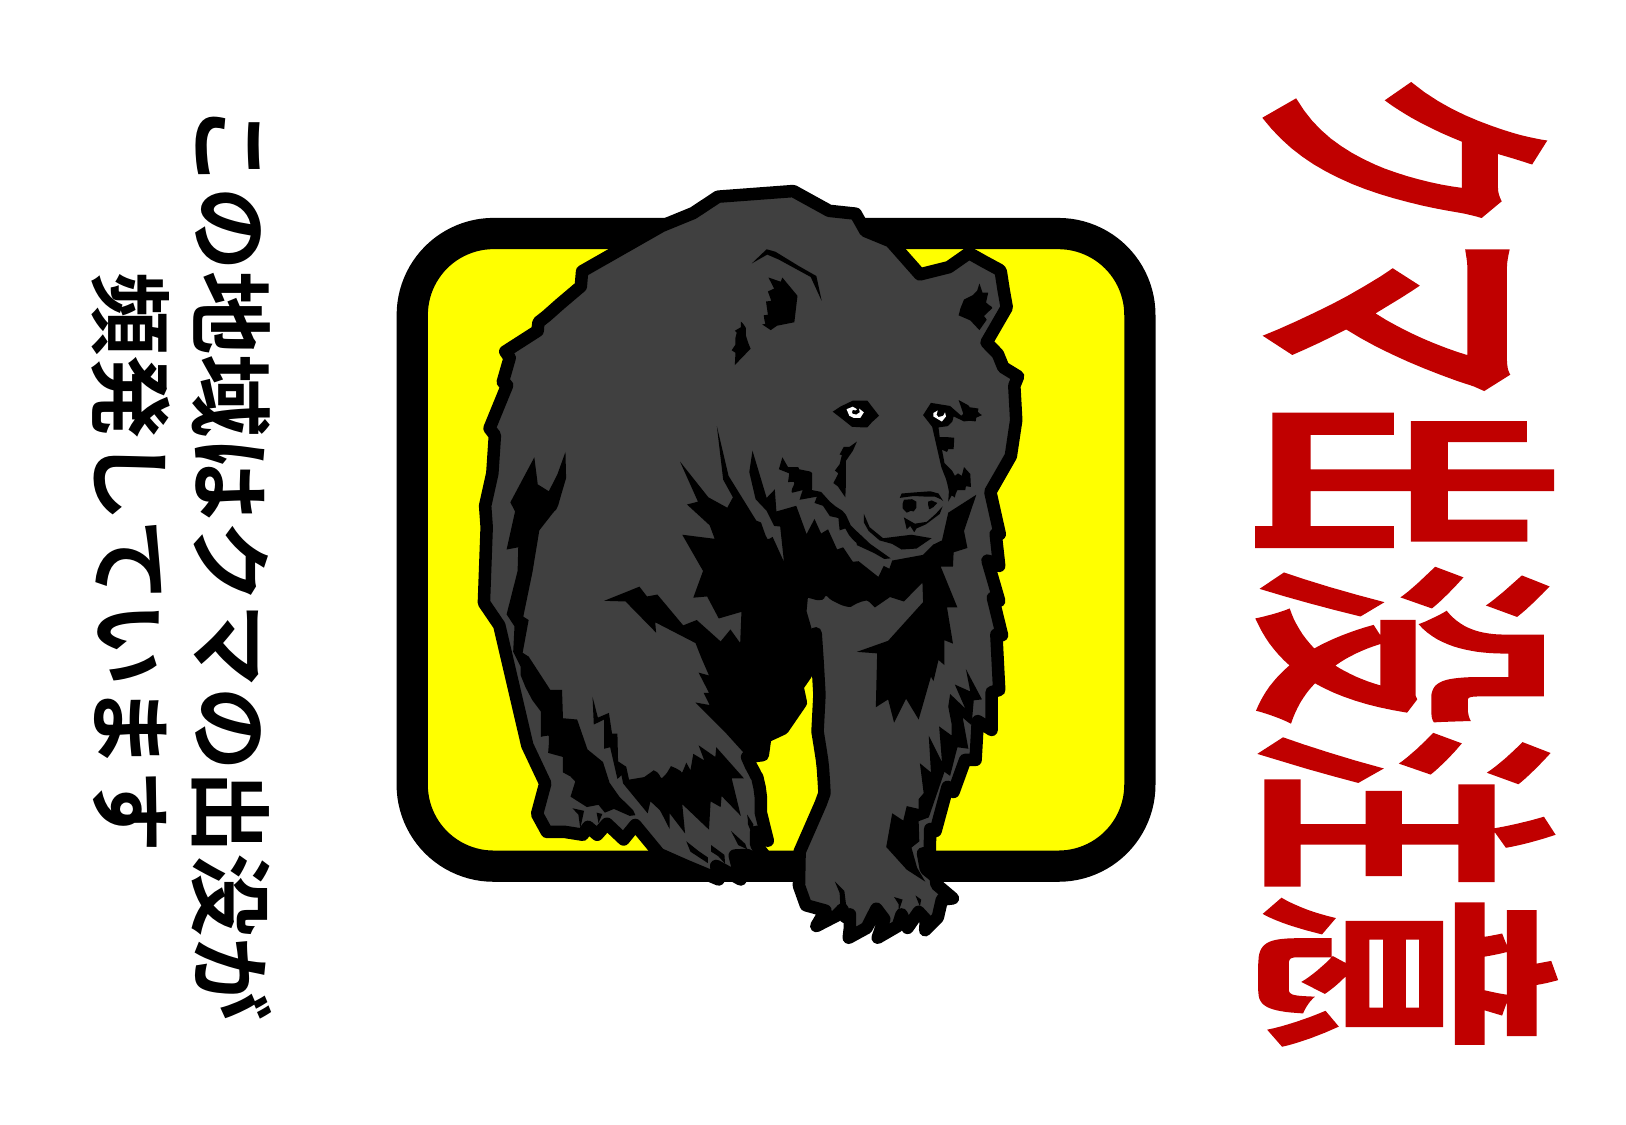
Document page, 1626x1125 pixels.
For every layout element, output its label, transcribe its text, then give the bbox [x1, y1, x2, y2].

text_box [411, 190, 1141, 938]
text_box この地域はクマの出没が頻発しています [58, 80, 291, 1045]
